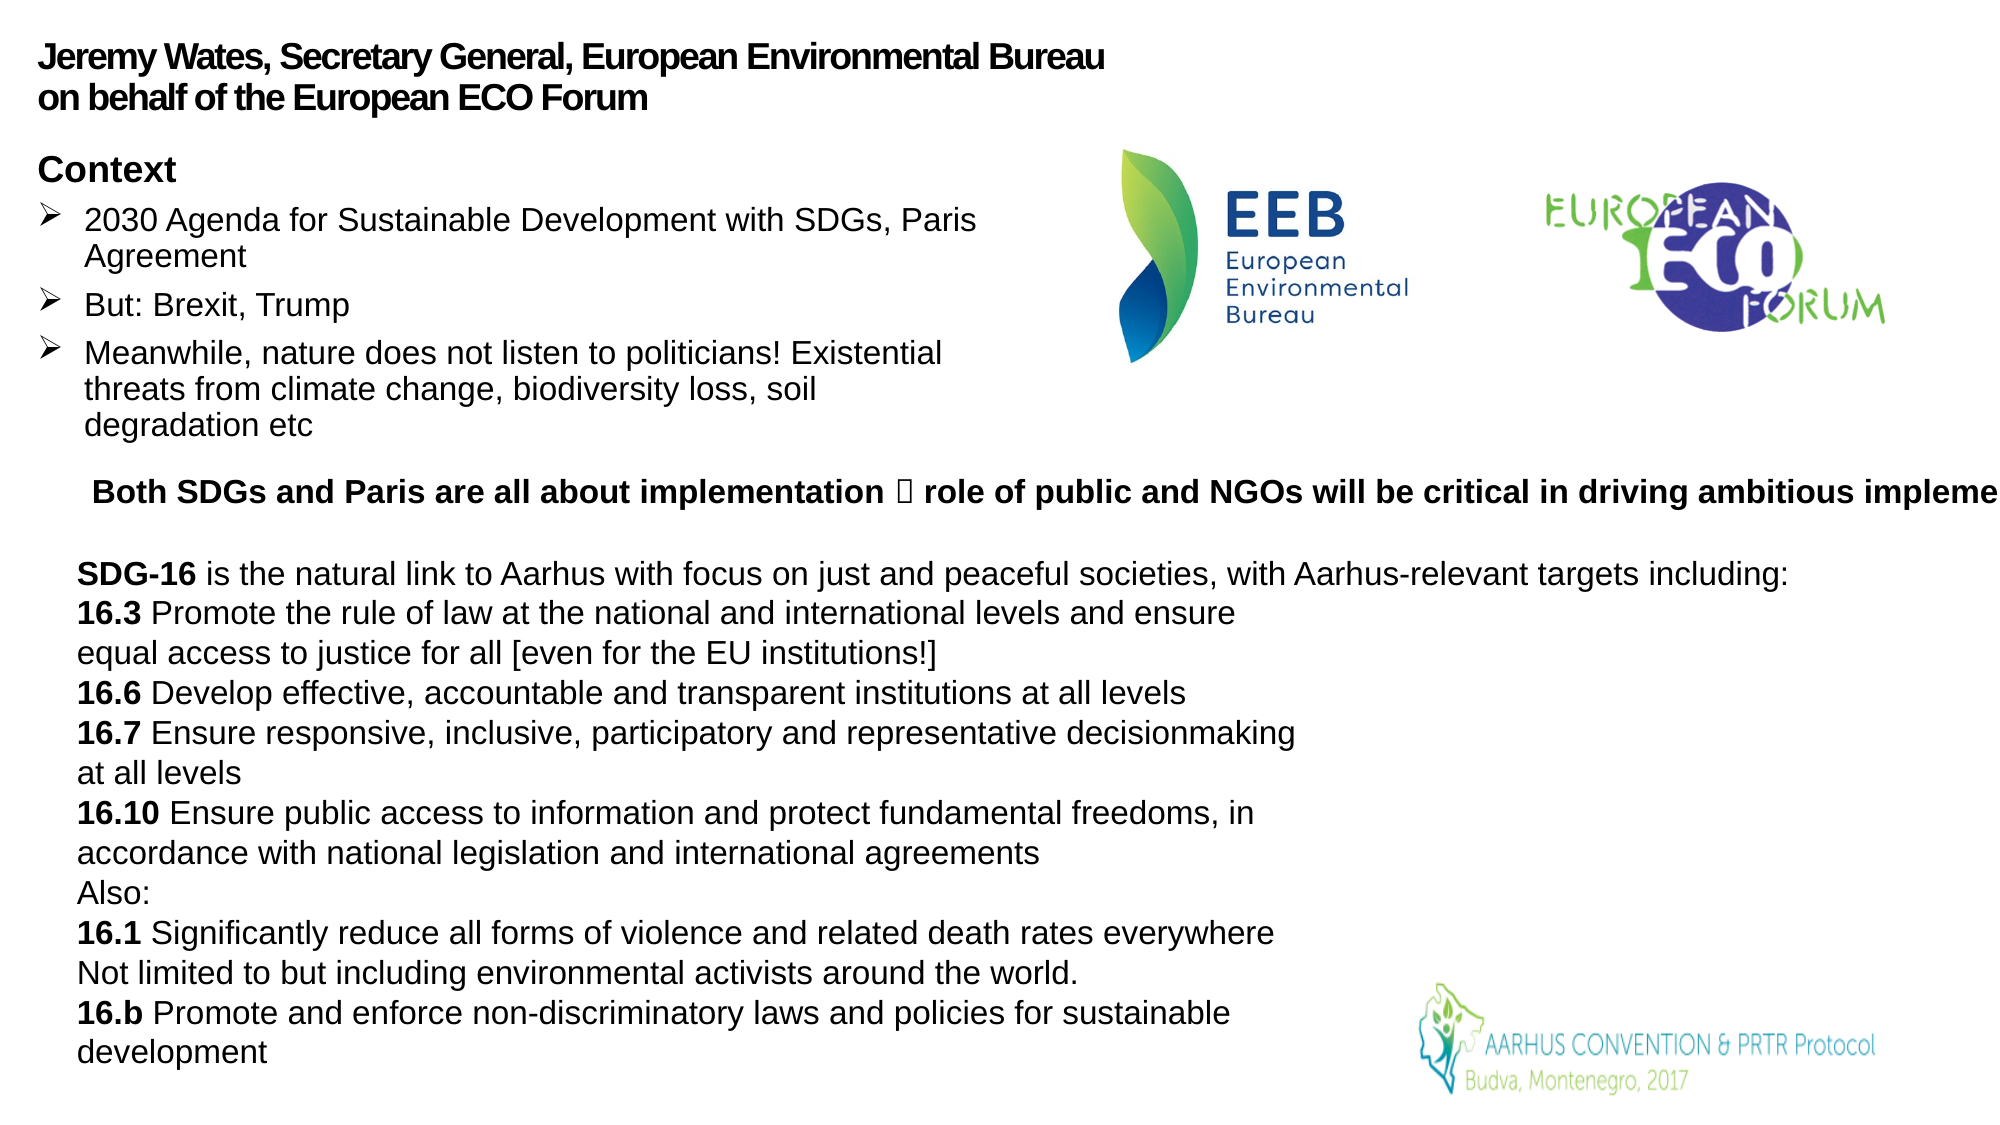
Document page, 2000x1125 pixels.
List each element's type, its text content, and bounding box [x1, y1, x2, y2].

picture [1377, 974, 1904, 1102]
picture [1011, 99, 1513, 413]
text_box Both SDGs and Paris are all about implementation  role of public and NGOs will be critical in driving ambitious implementation. [76, 462, 2000, 518]
list Context 2030 Agenda for Sustainable Development with SDGs, Paris Agreement But: Brexit, Trump Meanwhile, nature does not listen to politicians! Existential threats from climate change, biodiversity loss, soil degradation etc [37, 149, 1000, 469]
text_box SDG-16 is the natural link to Aarhus with focus on just and peaceful societies, with Aarhus-relevant targets including: 16.3 Promote the rule of law at the national and international levels and ensure equal access to justice for all [even for the EU institutions!] 16.6 Develop effective, accountable and transparent institutions at all levels 16.7 Ensure responsive, inclusive, participatory and representative decisionmaking at all levels 16.10 Ensure public access to information and protect fundamental freedoms, in accordance with national legislation and international agreements Also: 16.1 Significantly reduce all forms of violence and related death rates everywhere Not limited to but including environmental activists around the world. 16.b Promote and enforce non-discriminatory laws and policies for sustainable development [62, 544, 1850, 1118]
picture [1536, 174, 1902, 340]
title Jeremy Wates, Secretary General, European Environmental Bureau on behalf of the European ECO Forum [37, 37, 1575, 125]
